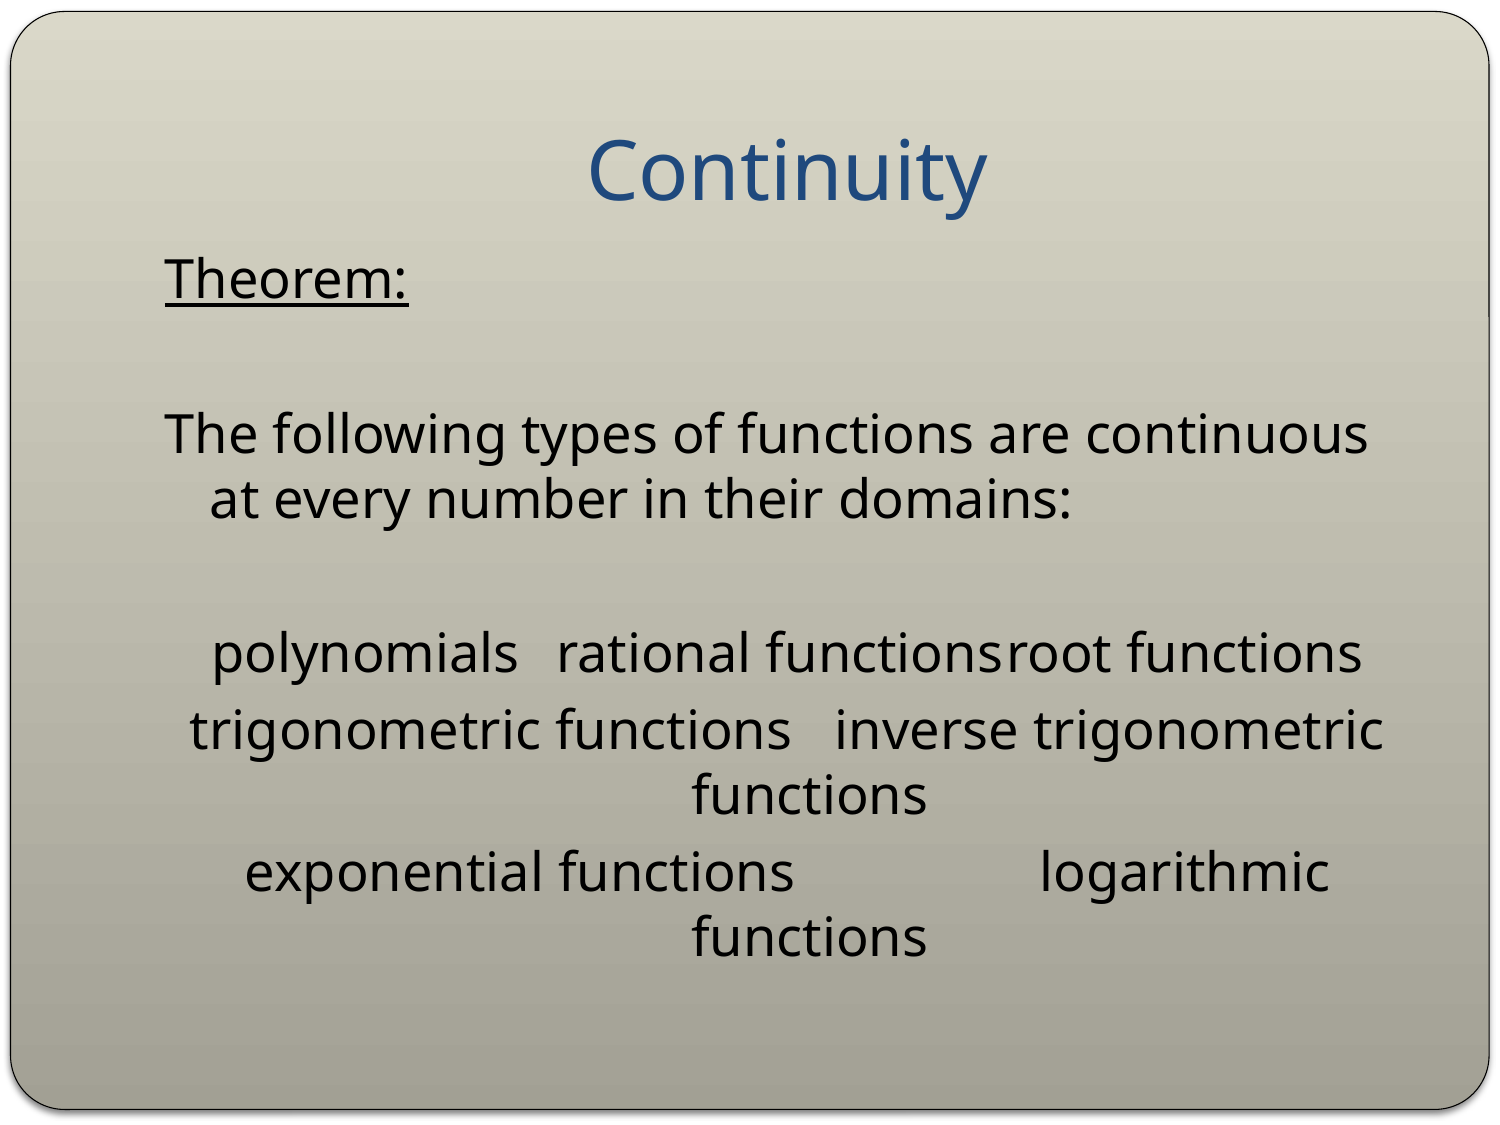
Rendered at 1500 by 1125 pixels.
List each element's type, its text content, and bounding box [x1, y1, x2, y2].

title Continuity [150, 45, 1425, 233]
list Theorem: The following types of functions are continuous at every number in their domains: polynomials rational functions root functions trigonometric functions inverse trigonometric functions exponential functions logarithmic functions [150, 237, 1425, 988]
